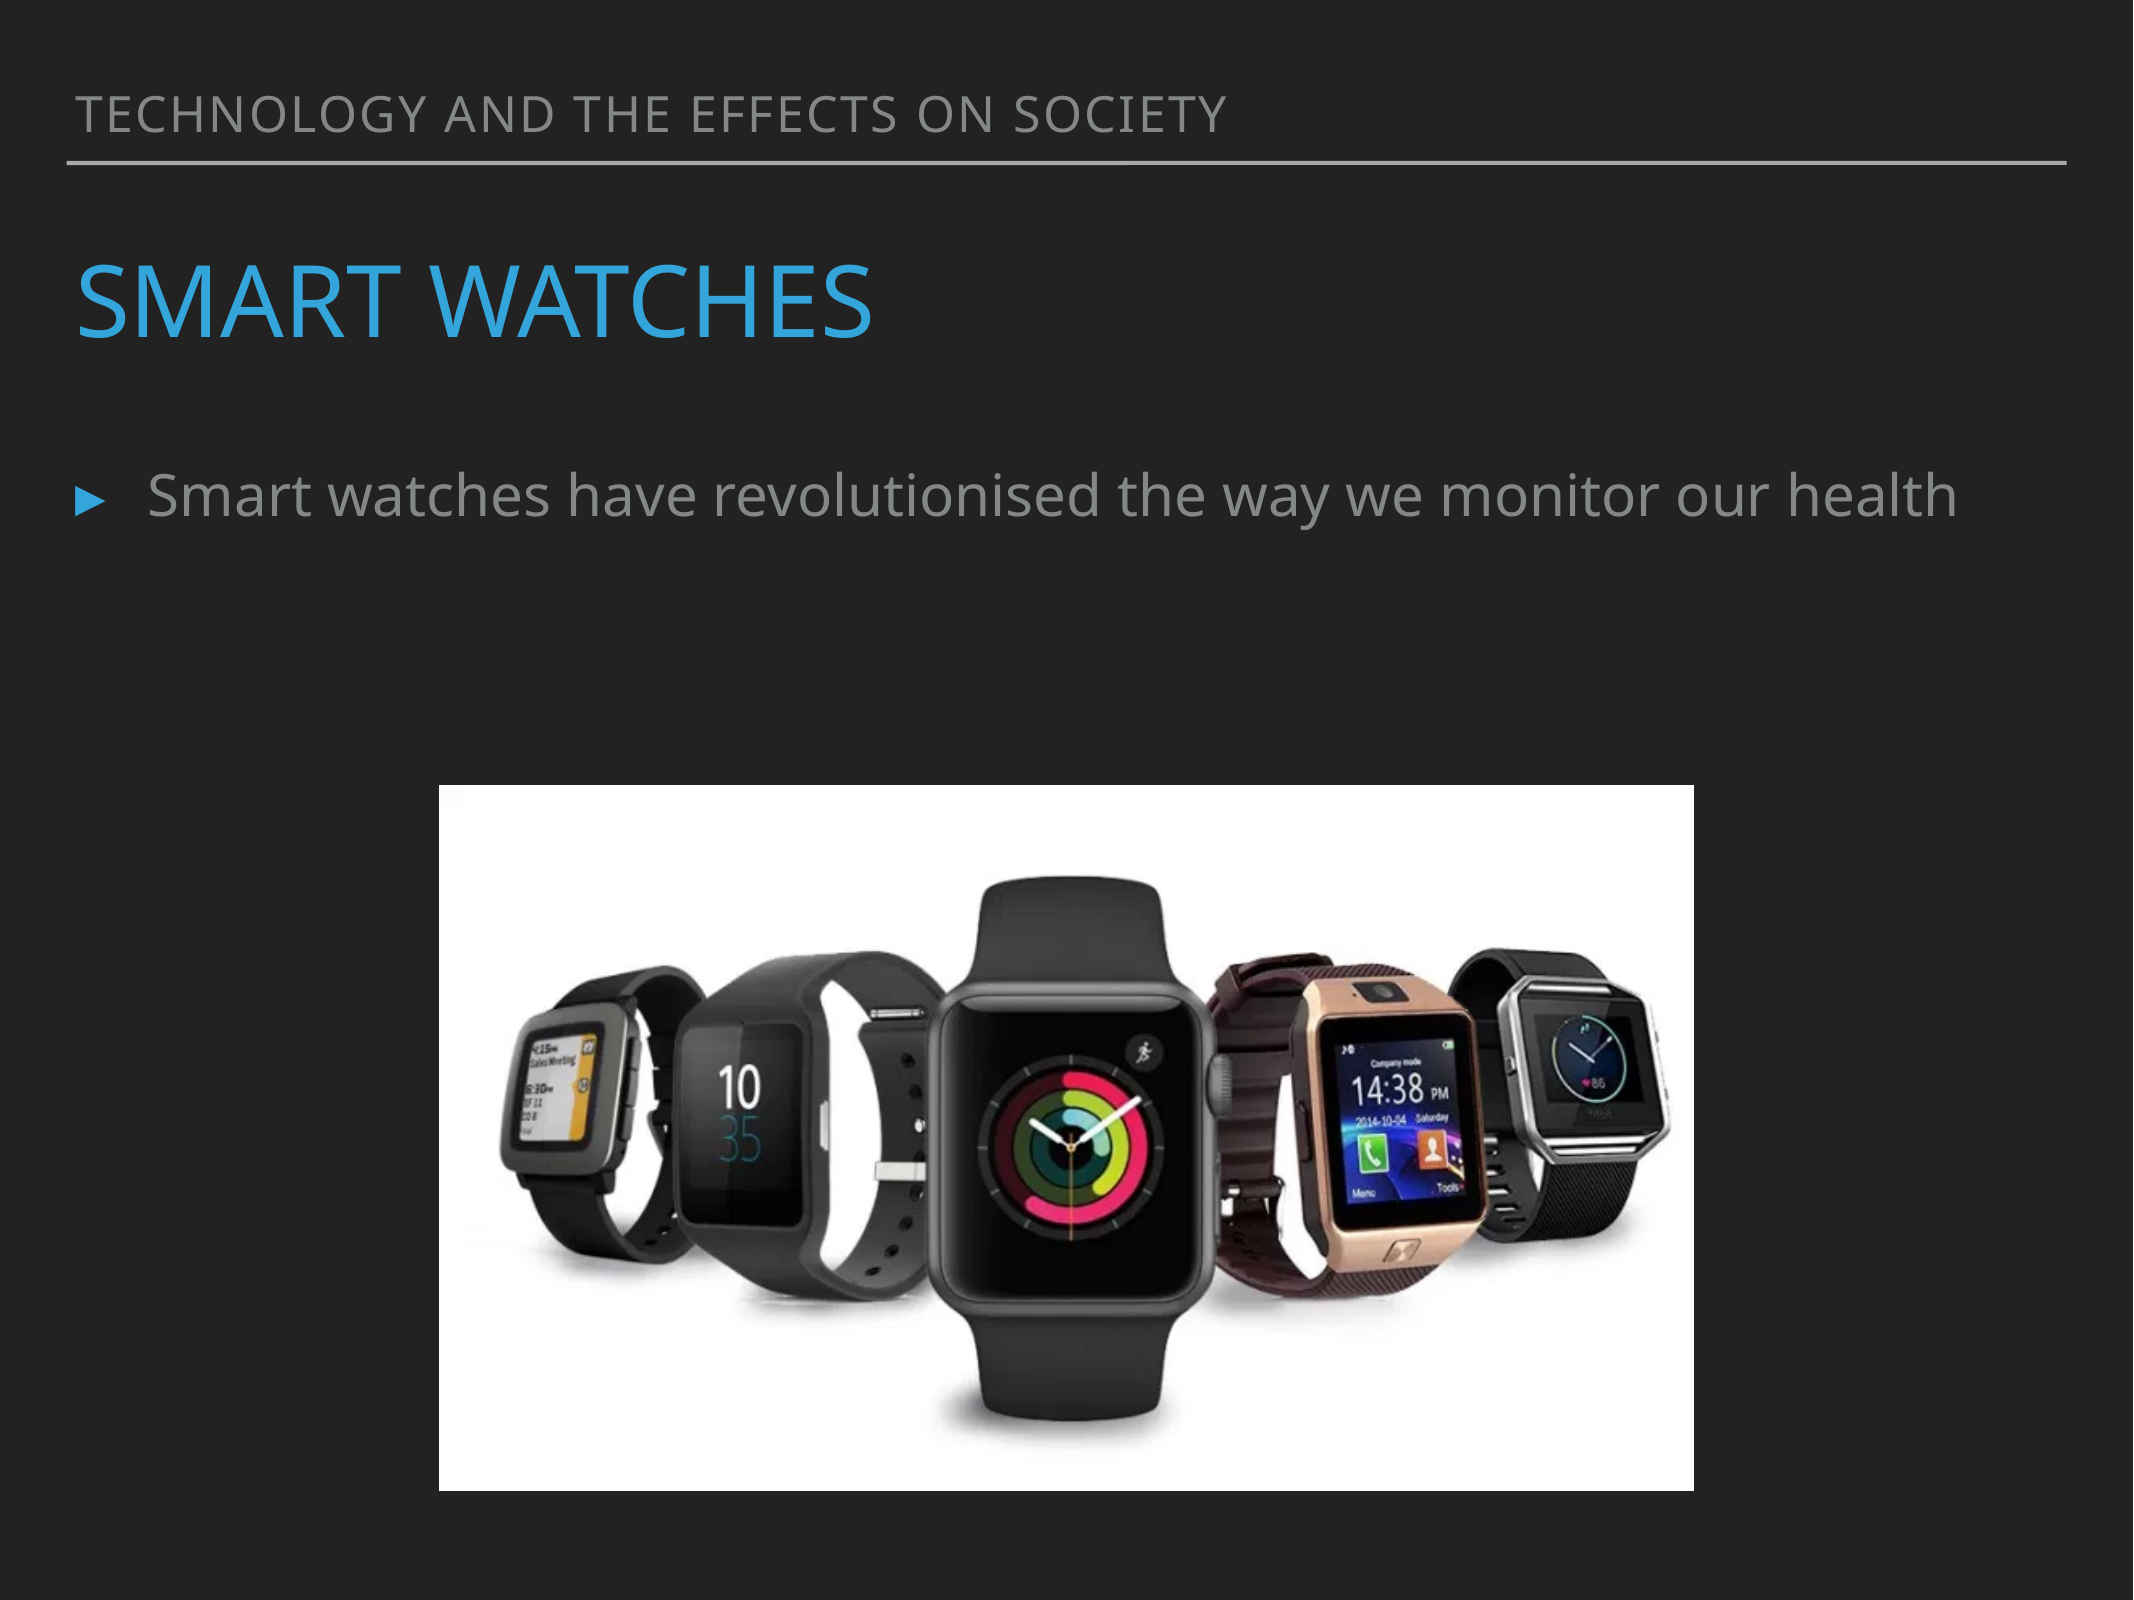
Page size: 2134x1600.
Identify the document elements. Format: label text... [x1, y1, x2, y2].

list Smart watches have revolutionised the way we monitor our health [66, 449, 2040, 570]
picture [439, 785, 1694, 1491]
title smart watches [66, 251, 1101, 372]
list Technology and the effects on society [66, 74, 1901, 151]
